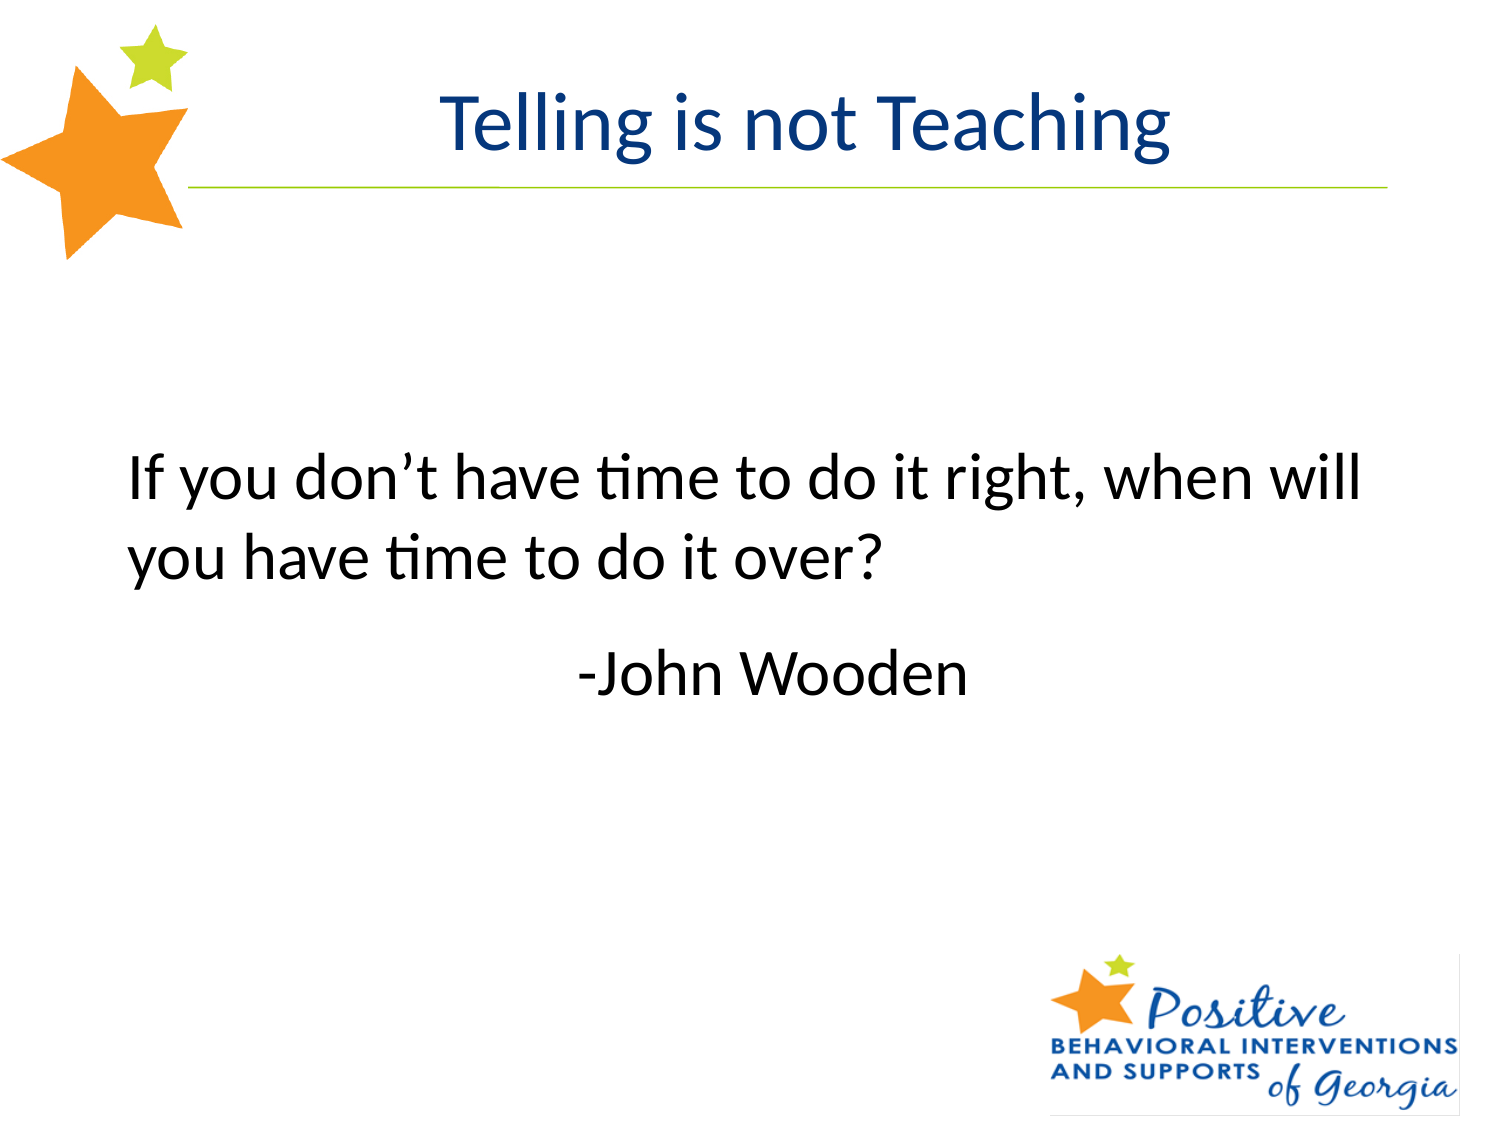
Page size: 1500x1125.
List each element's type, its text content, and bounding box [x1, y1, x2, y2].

list If you don’t have time to do it right, when will you have time to do it over? -John Wooden [112, 425, 1388, 750]
title Telling is not Teaching [200, 24, 1413, 175]
picture [1050, 954, 1461, 1117]
picture [0, 24, 188, 260]
